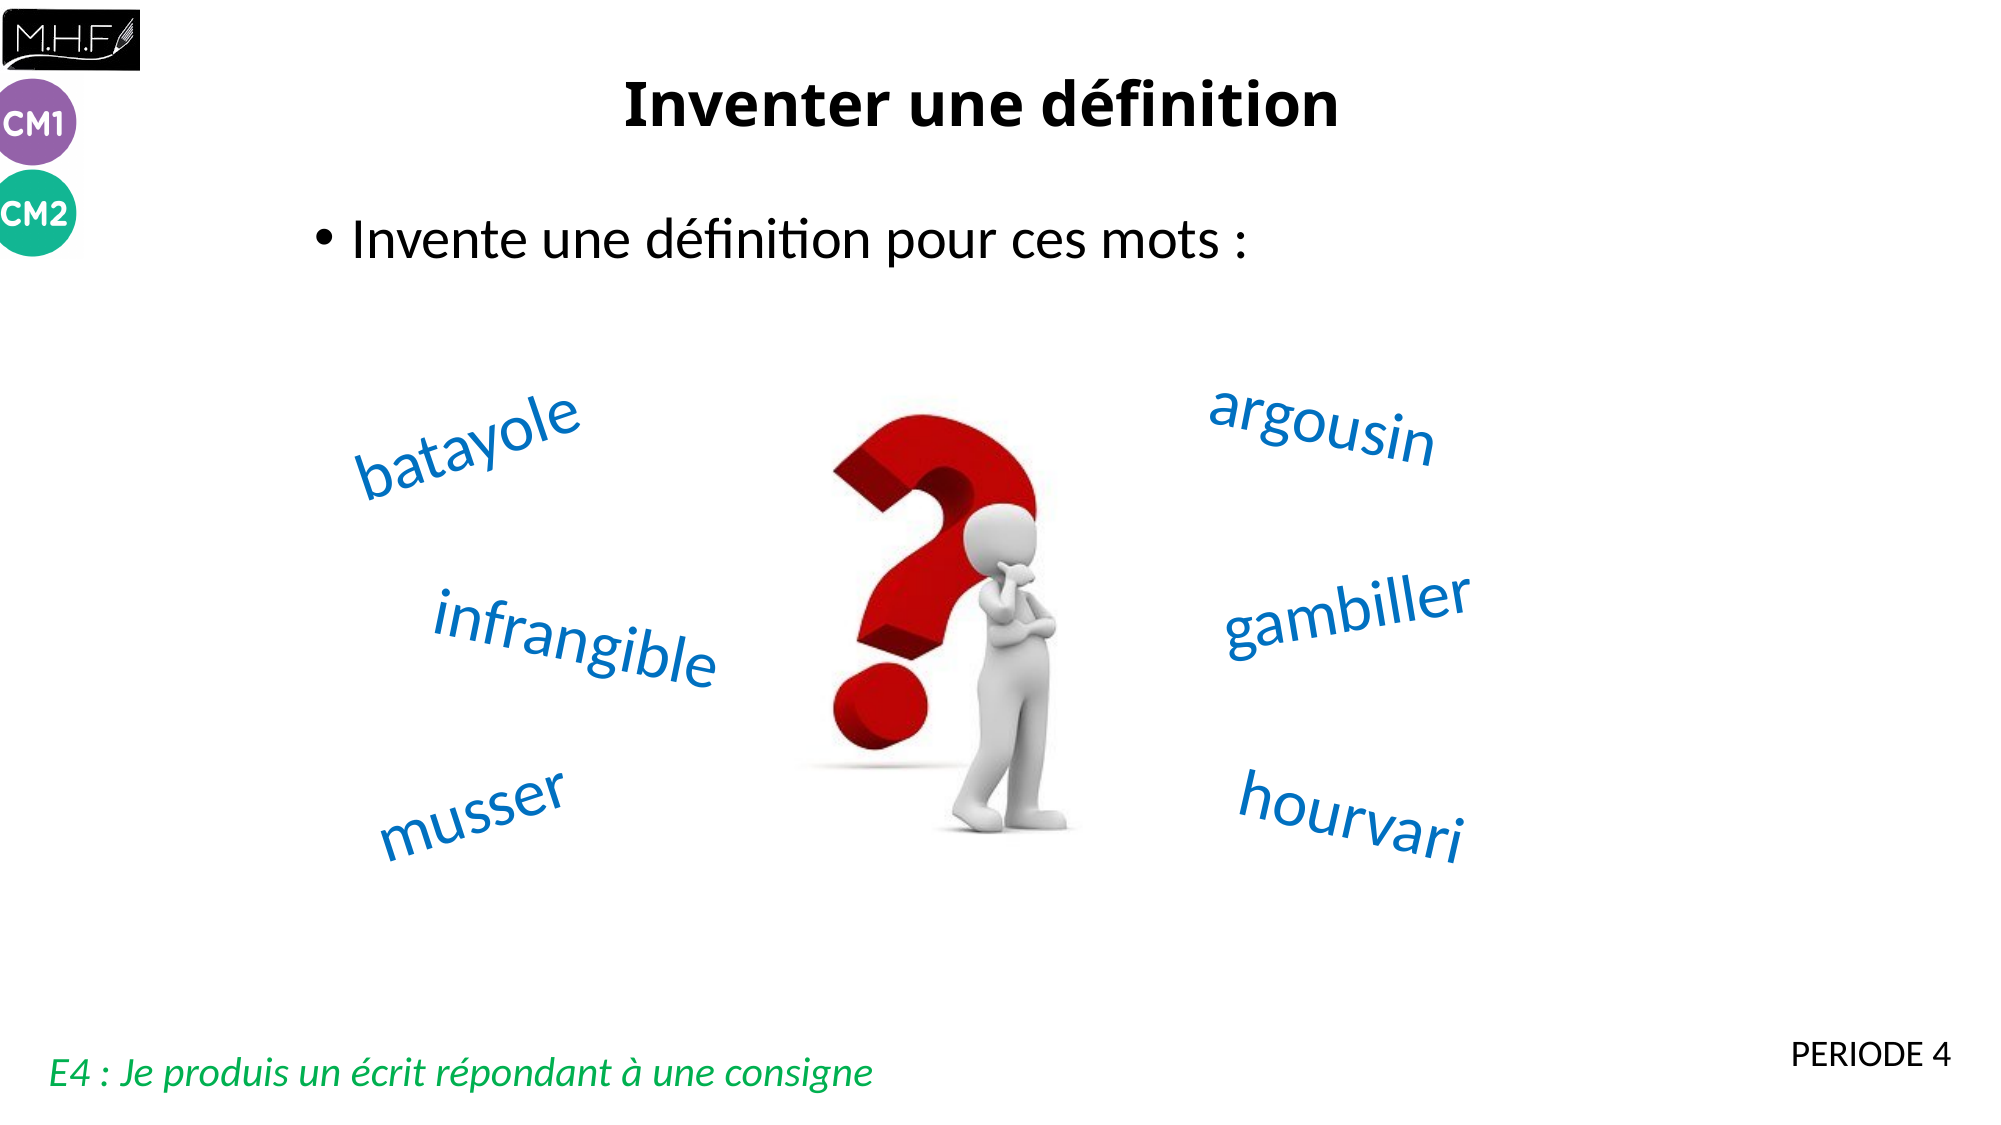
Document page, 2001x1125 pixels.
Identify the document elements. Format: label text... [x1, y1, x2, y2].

picture [0, 7, 140, 259]
text_box argousin [1200, 346, 1542, 528]
text_box E4 : Je produis un écrit répondant à une consigne [33, 1037, 1334, 1103]
text_box batayole [326, 326, 689, 547]
text_box musser [349, 691, 706, 909]
text_box hourvari [1239, 738, 1572, 928]
text_box infrangible [407, 556, 706, 733]
text_box gambiller [1239, 525, 1558, 693]
picture [706, 371, 1239, 903]
title Inventer une définition [609, 48, 1391, 165]
text_box PERIODE 4 [1362, 1021, 1967, 1082]
text_box Invente une définition pour ces mots : [299, 200, 1646, 317]
